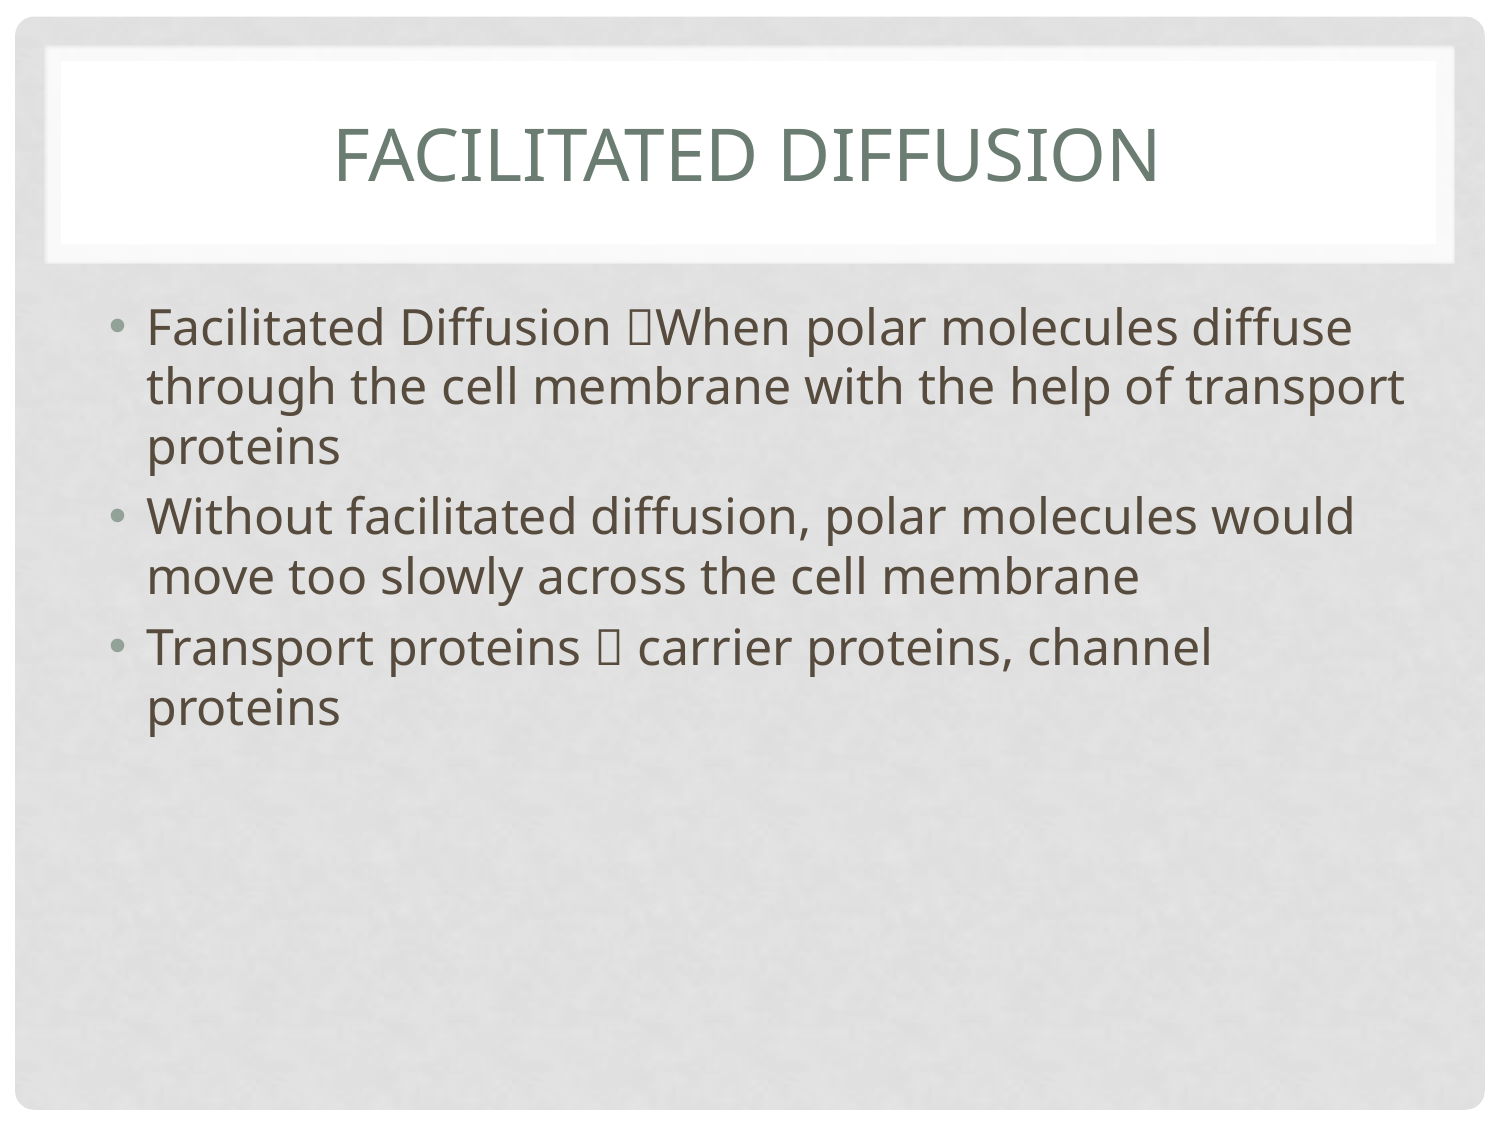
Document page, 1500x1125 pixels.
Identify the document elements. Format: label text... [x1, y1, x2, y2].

title Facilitated diffusion [69, 66, 1425, 238]
list Facilitated Diffusion When polar molecules diffuse through the cell membrane with the help of transport proteins Without facilitated diffusion, polar molecules would move too slowly across the cell membrane Transport proteins  carrier proteins, channel proteins [74, 287, 1426, 1006]
